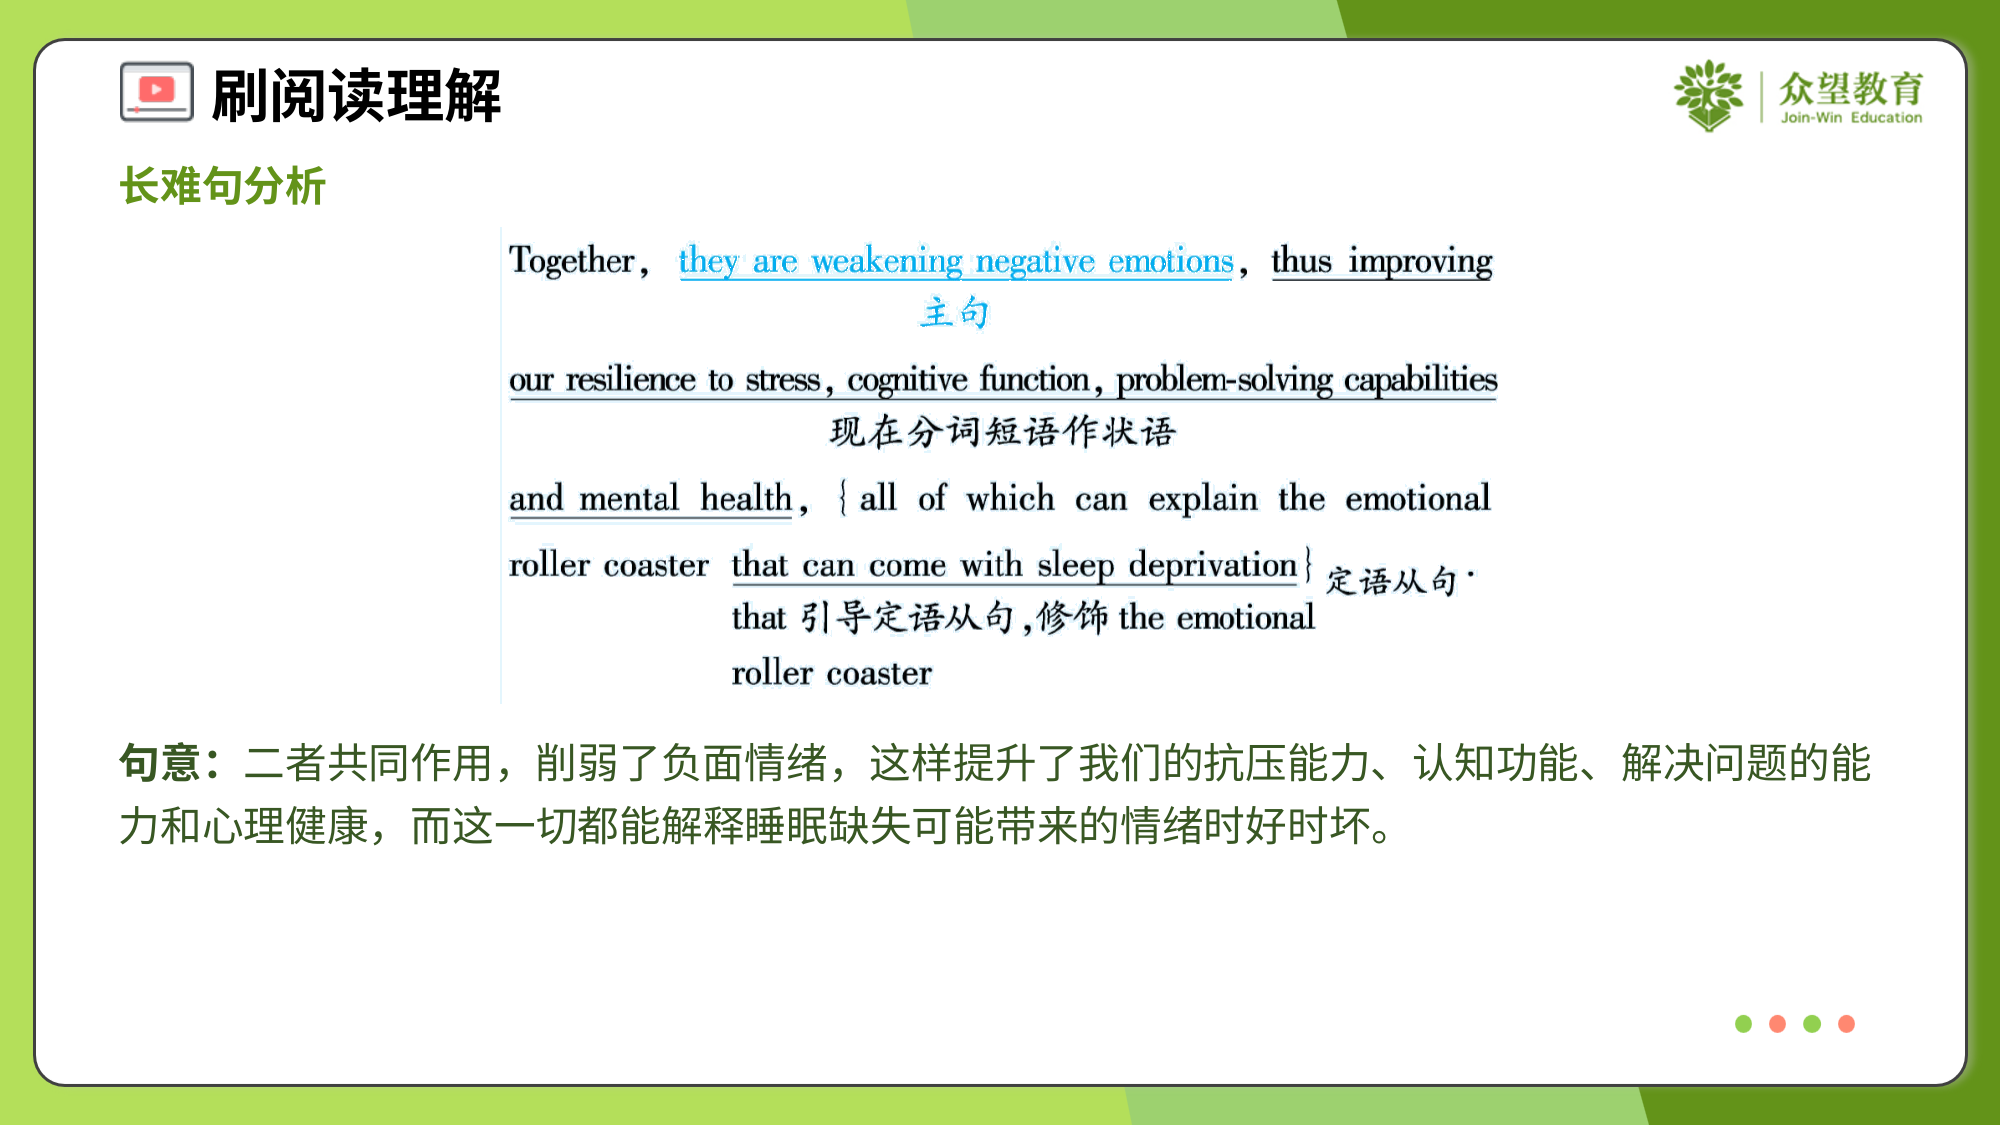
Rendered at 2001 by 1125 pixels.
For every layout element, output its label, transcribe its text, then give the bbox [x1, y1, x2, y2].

text_box 句意：二者共同作用，削弱了负面情绪，这样提升了我们的抗压能力、认知功能、解决问题的能力和心理健康，而这一切都能解释睡眠缺失可能带来的情绪时好时坏。 [118, 724, 1883, 845]
text_box 长难句分析 [118, 147, 1883, 206]
picture [0, 0, 2000, 1125]
